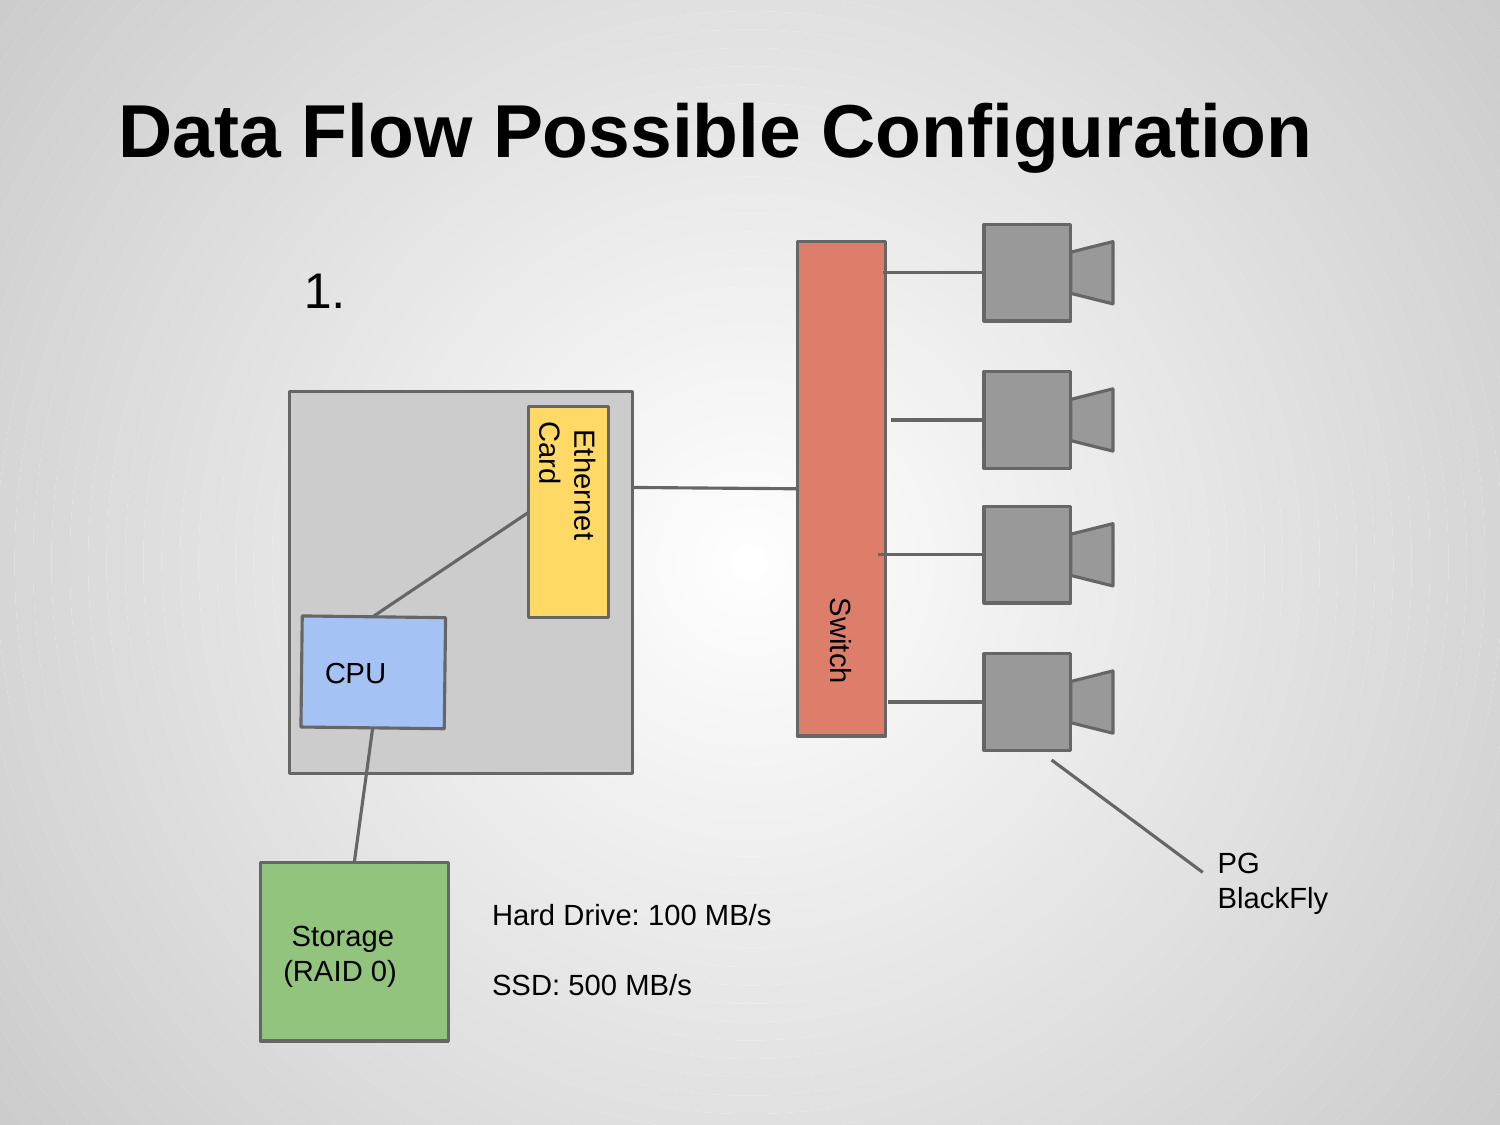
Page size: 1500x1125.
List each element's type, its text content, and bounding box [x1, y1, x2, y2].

text_box Hard Drive: 100 MB/s SSD: 500 MB/s [477, 846, 819, 1057]
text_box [983, 224, 1114, 469]
text_box Switch [797, 241, 886, 737]
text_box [354, 733, 373, 863]
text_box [1051, 759, 1203, 873]
text_box 1. [288, 243, 394, 348]
text_box Storage (RAID 0) [260, 862, 449, 1041]
text_box PG BlackFly [1202, 829, 1370, 916]
title Data Flow Possible Configuration [66, 0, 1417, 188]
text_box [373, 511, 529, 611]
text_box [983, 506, 1114, 751]
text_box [270, 410, 652, 755]
